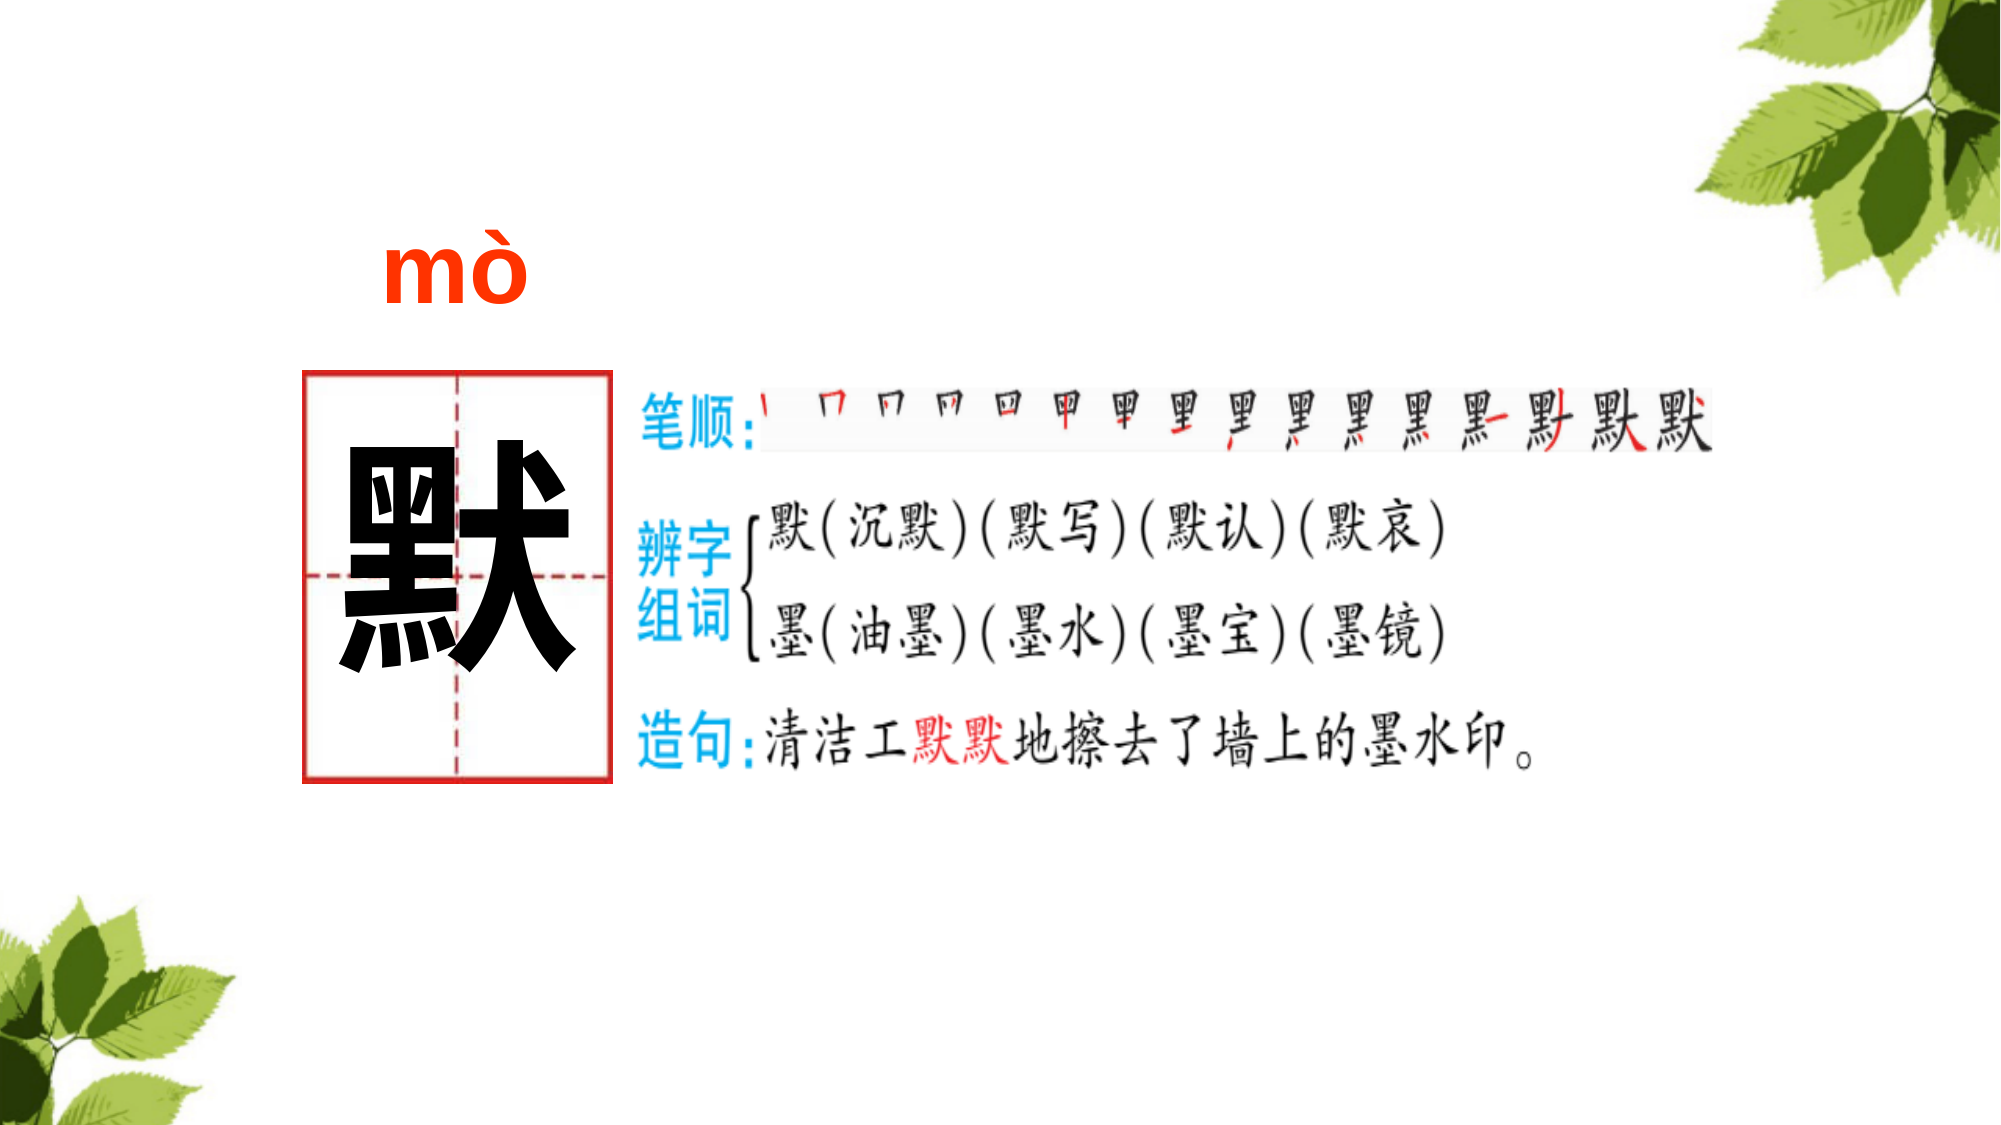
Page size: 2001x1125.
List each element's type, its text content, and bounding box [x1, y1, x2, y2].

picture [633, 484, 1459, 673]
picture [633, 372, 1723, 473]
text_box mò [365, 196, 545, 331]
picture [1687, 0, 2001, 303]
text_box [298, 370, 613, 784]
picture [0, 890, 242, 1125]
picture [633, 687, 1539, 784]
